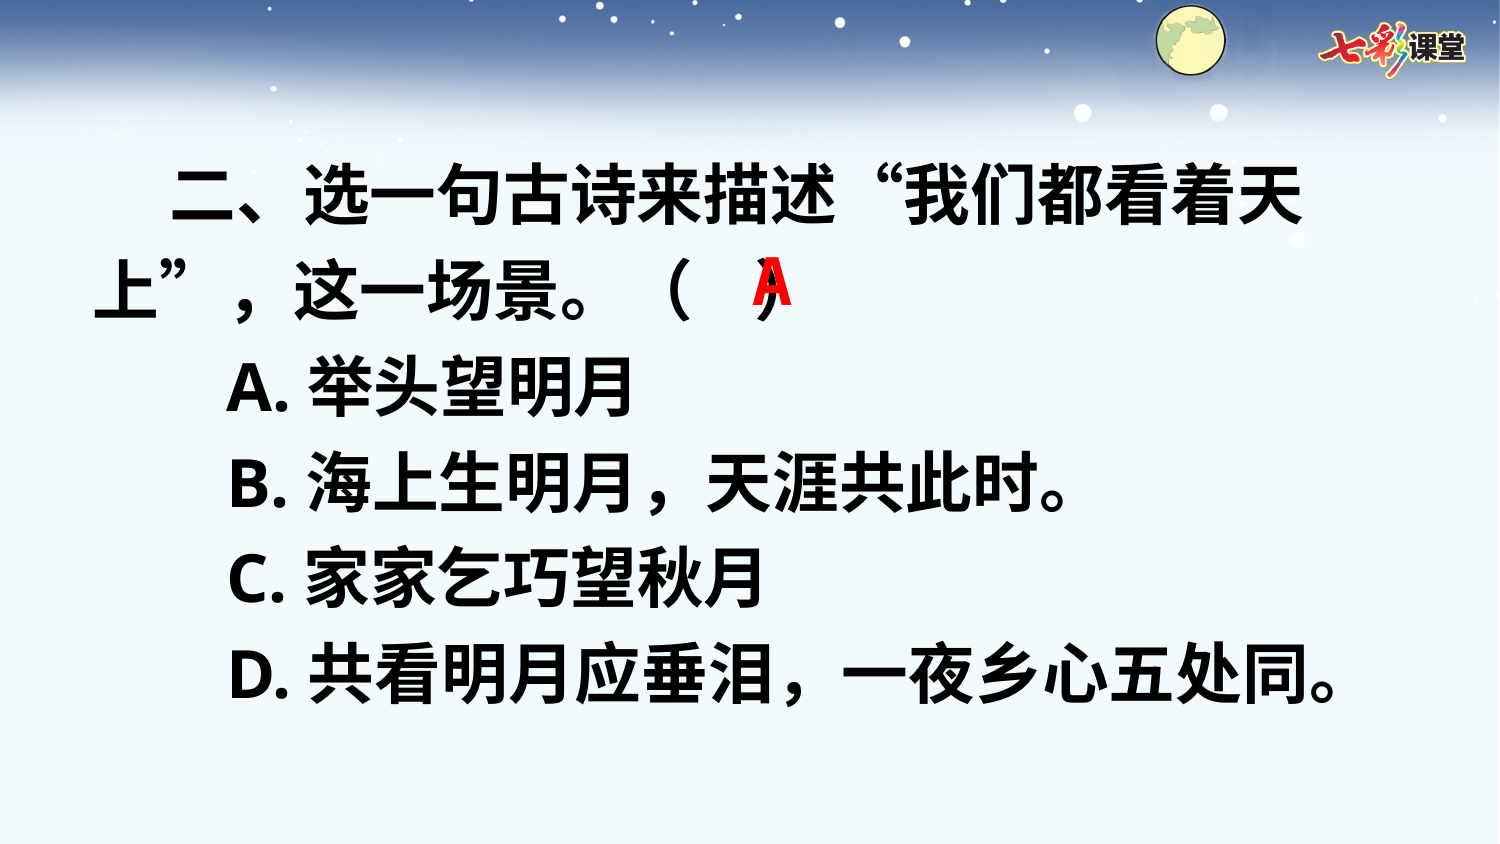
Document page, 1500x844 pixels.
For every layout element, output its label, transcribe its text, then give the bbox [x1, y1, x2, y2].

text_box A [738, 231, 807, 327]
text_box 二、选一句古诗来描述“我们都看着天上”，这一场景。（ ） A.举头望明月 B.海上生明月，天涯共此时。 C.家家乞巧望秋月 D.共看明月应垂泪，一夜乡心五处同。 [78, 129, 1422, 720]
picture [0, 0, 1500, 844]
